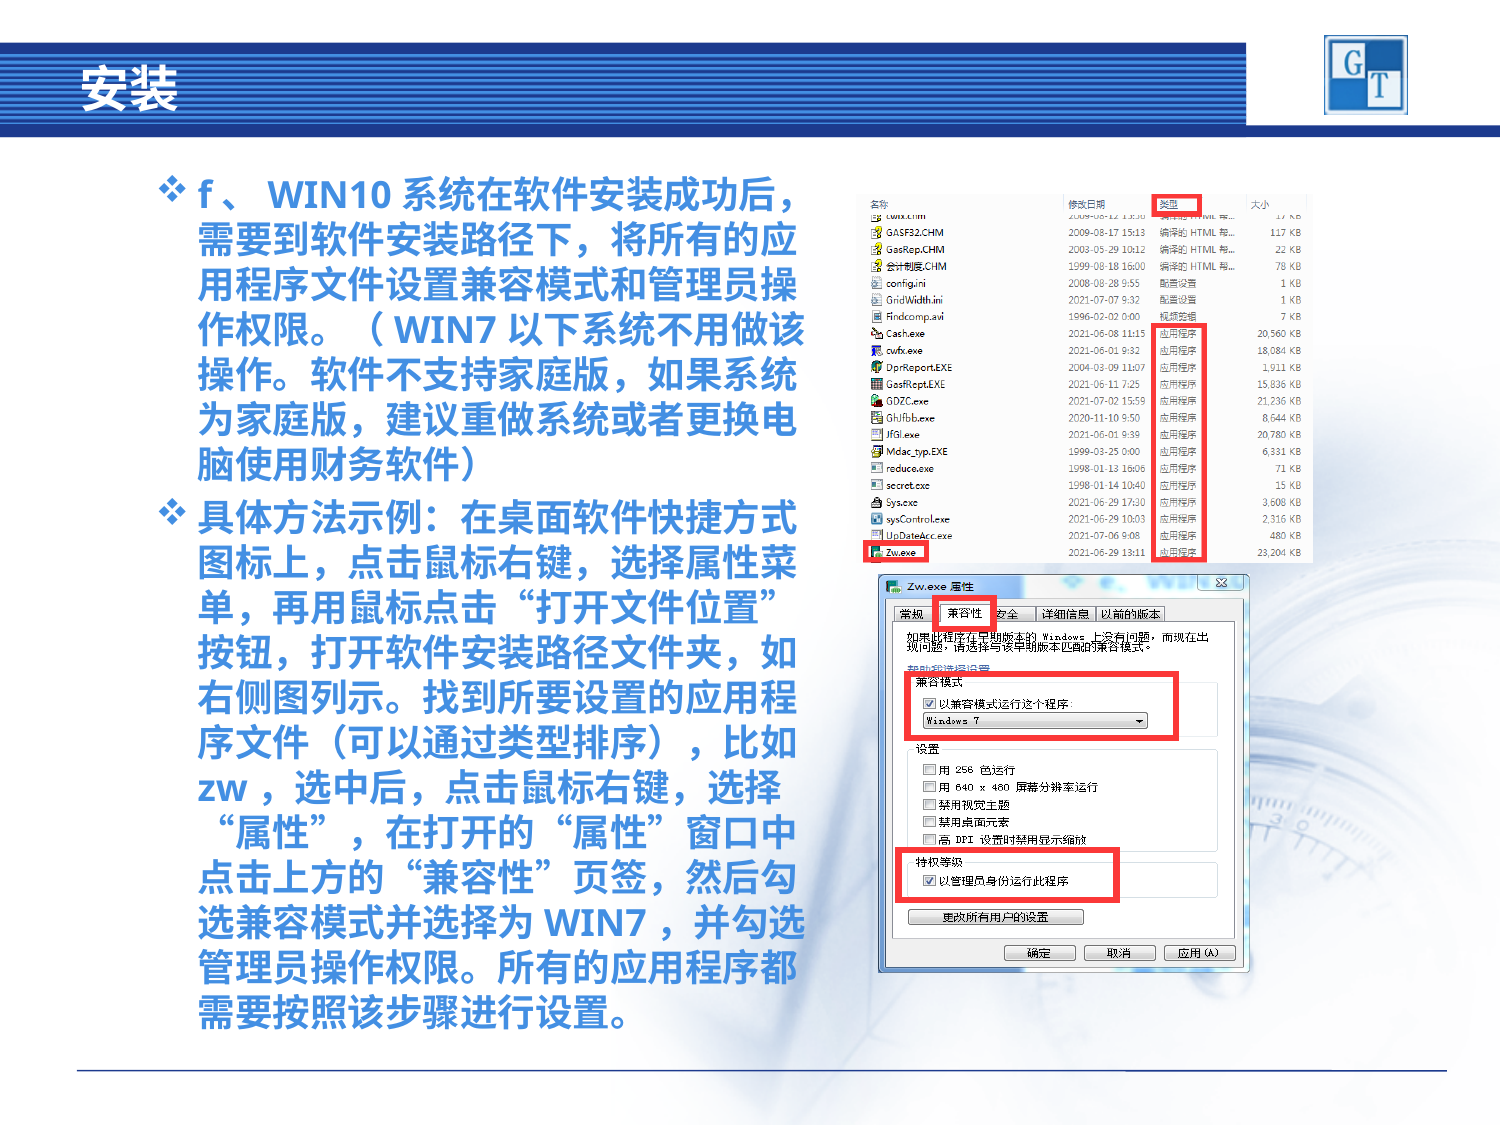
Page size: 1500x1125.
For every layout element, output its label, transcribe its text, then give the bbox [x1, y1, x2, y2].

picture [0, 54, 64, 124]
picture [1235, 54, 1247, 124]
list f、WIN10系统在软件安装成功后，需要到软件安装路径下，将所有的应用程序文件设置兼容模式和管理员操作权限。（WIN7以下系统不用做该操作。软件不支持家庭版，如果系统为家庭版，建议重做系统或者更换电脑使用财务软件） 具体方法示例：在桌面软件快捷方式图标上，点击鼠标右键，选择属性菜单，再用鼠标点击“打开文件位置”按钮，打开软件安装路径文件夹，如右侧图列示。找到所要设置的应用程序文件（可以通过类型排序），比如zw，选中后，点击鼠标右键，选择“属性”，在打开的“属性”窗口中点击上方的“兼容性”页签，然后勾选兼容模式并选择为WIN7，并勾选管理员操作权限。所有的应用程序都需要按照该步骤进行设置。 [140, 163, 833, 853]
title 安装 [64, 36, 1235, 138]
picture [383, 194, 1500, 1125]
picture [1324, 35, 1408, 115]
